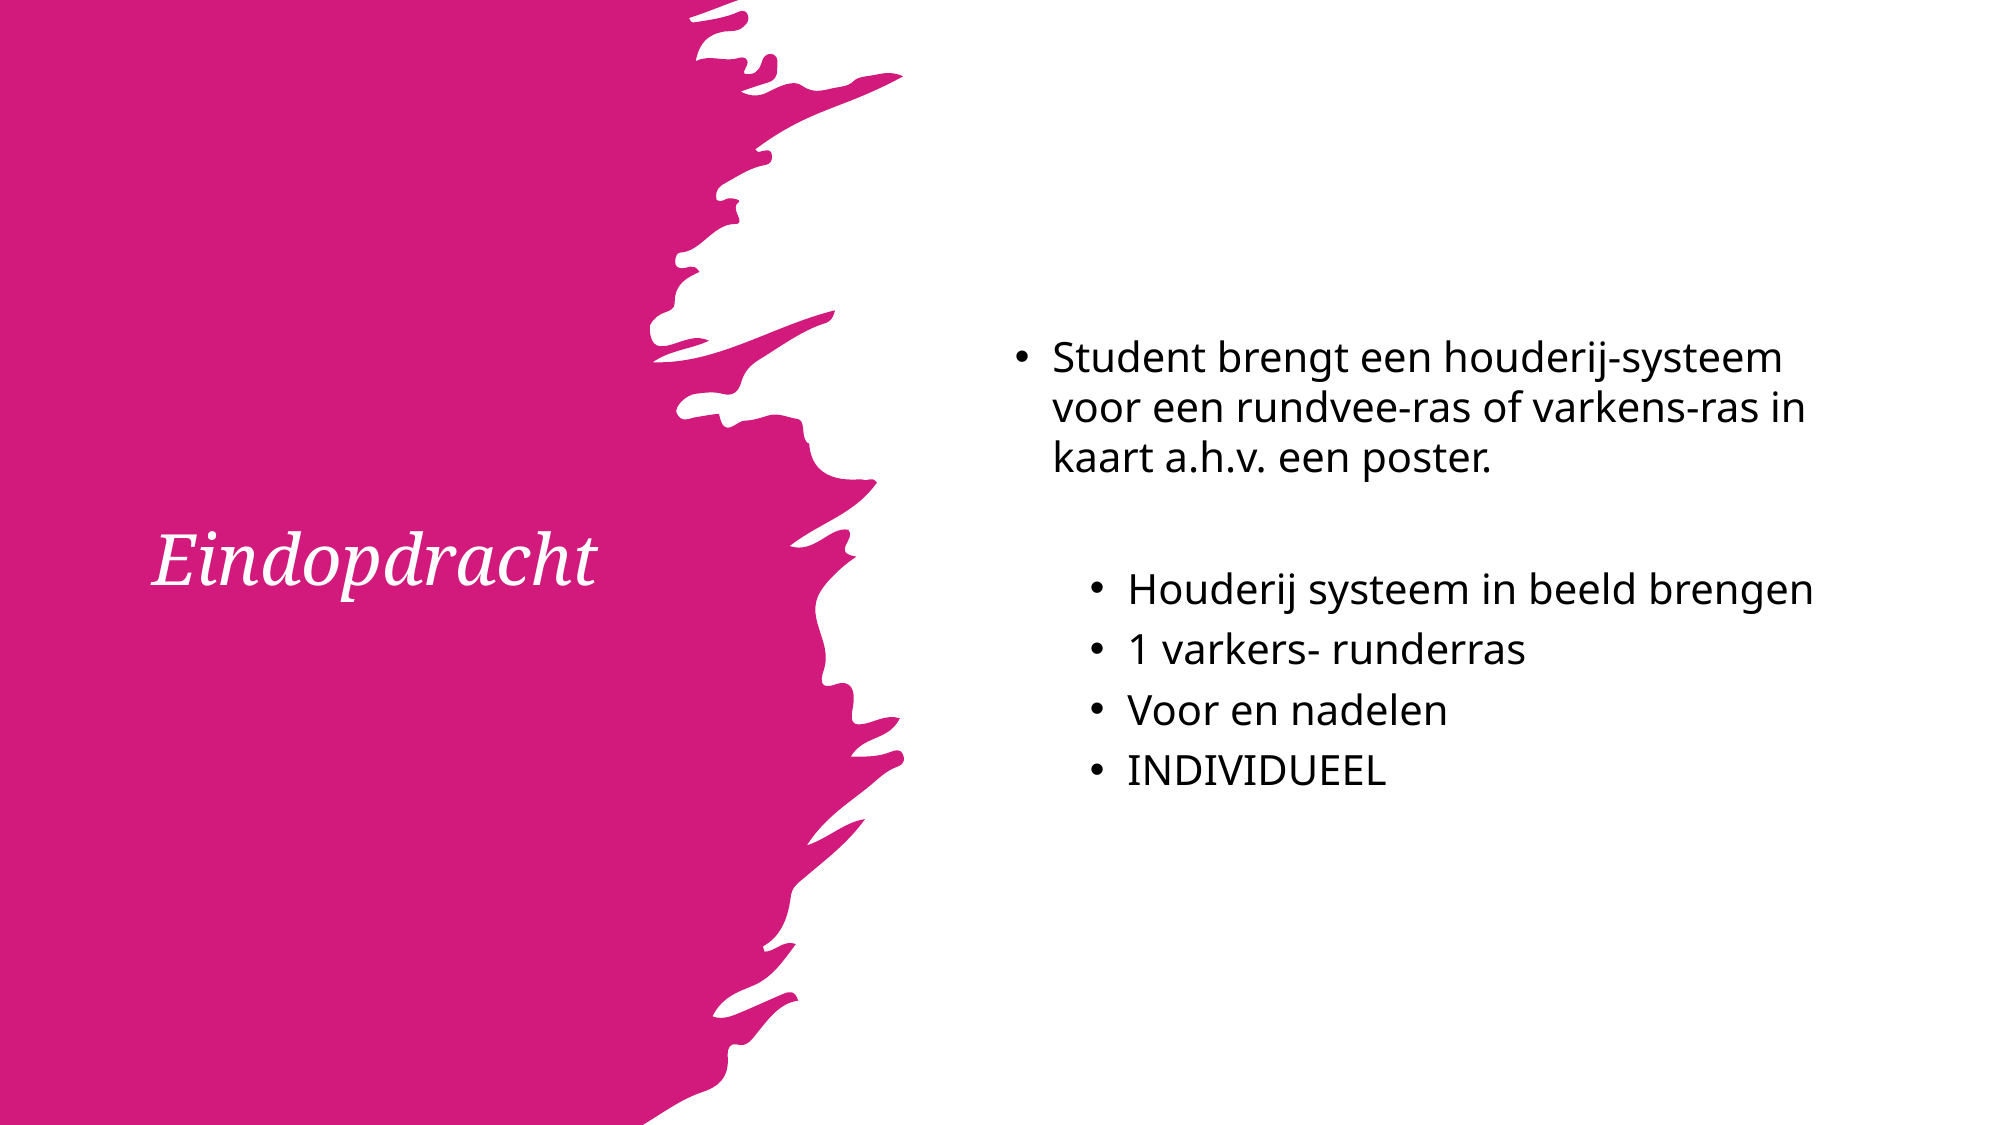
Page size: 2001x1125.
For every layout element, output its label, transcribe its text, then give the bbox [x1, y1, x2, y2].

title Eindopdracht [137, 116, 706, 1008]
list Student brengt een houderij-systeem voor een rundvee-ras of varkens-ras in kaart a.h.v. een poster. Houderij systeem in beeld brengen 1 varkers- runderras Voor en nadelen INDIVIDUEEL [999, 116, 1863, 1008]
text_box [645, 0, 2000, 1125]
text_box [0, 0, 904, 1125]
